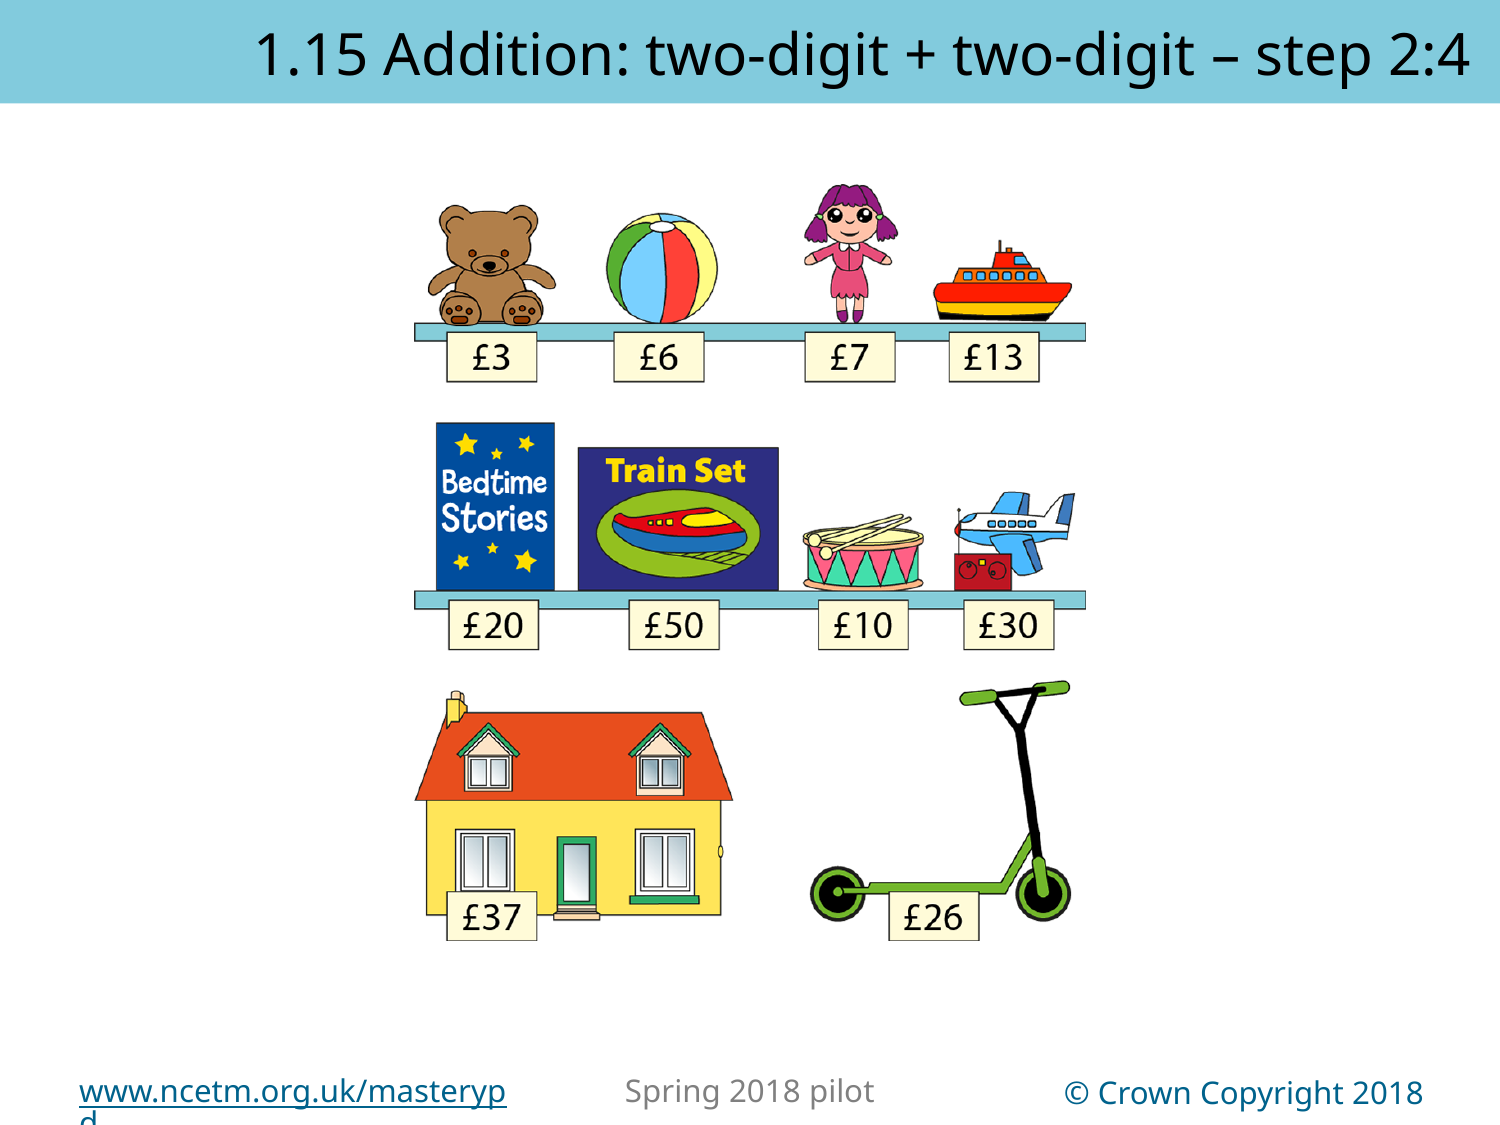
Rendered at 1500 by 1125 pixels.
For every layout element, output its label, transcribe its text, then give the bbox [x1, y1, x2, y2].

list 1.15 Addition: two-digit + two-digit – step 2:4 [0, 0, 1500, 104]
picture [414, 184, 1086, 941]
